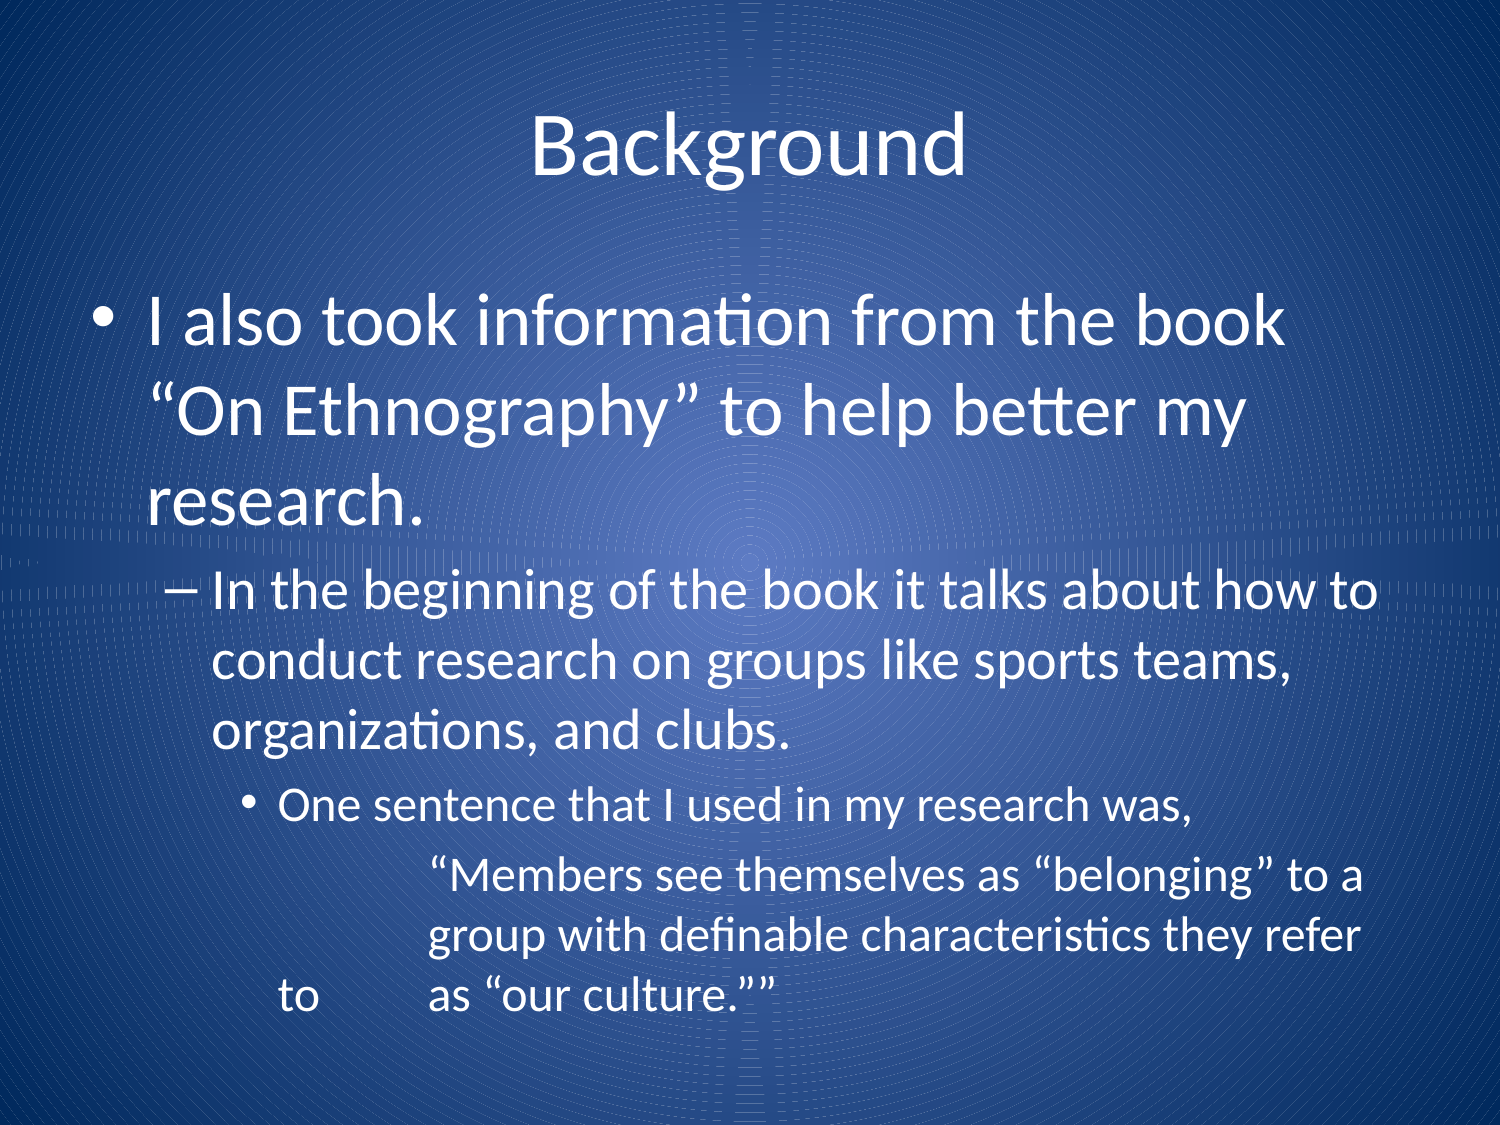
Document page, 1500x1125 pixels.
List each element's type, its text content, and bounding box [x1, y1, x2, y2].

title Background [75, 45, 1425, 233]
list I also took information from the book “On Ethnography” to help better my research. In the beginning of the book it talks about how to conduct research on groups like sports teams, organizations, and clubs. One sentence that I used in my research was, “Members see themselves as “belonging” to a group with definable characteristics they refer to as “our culture.”” [75, 262, 1425, 1050]
